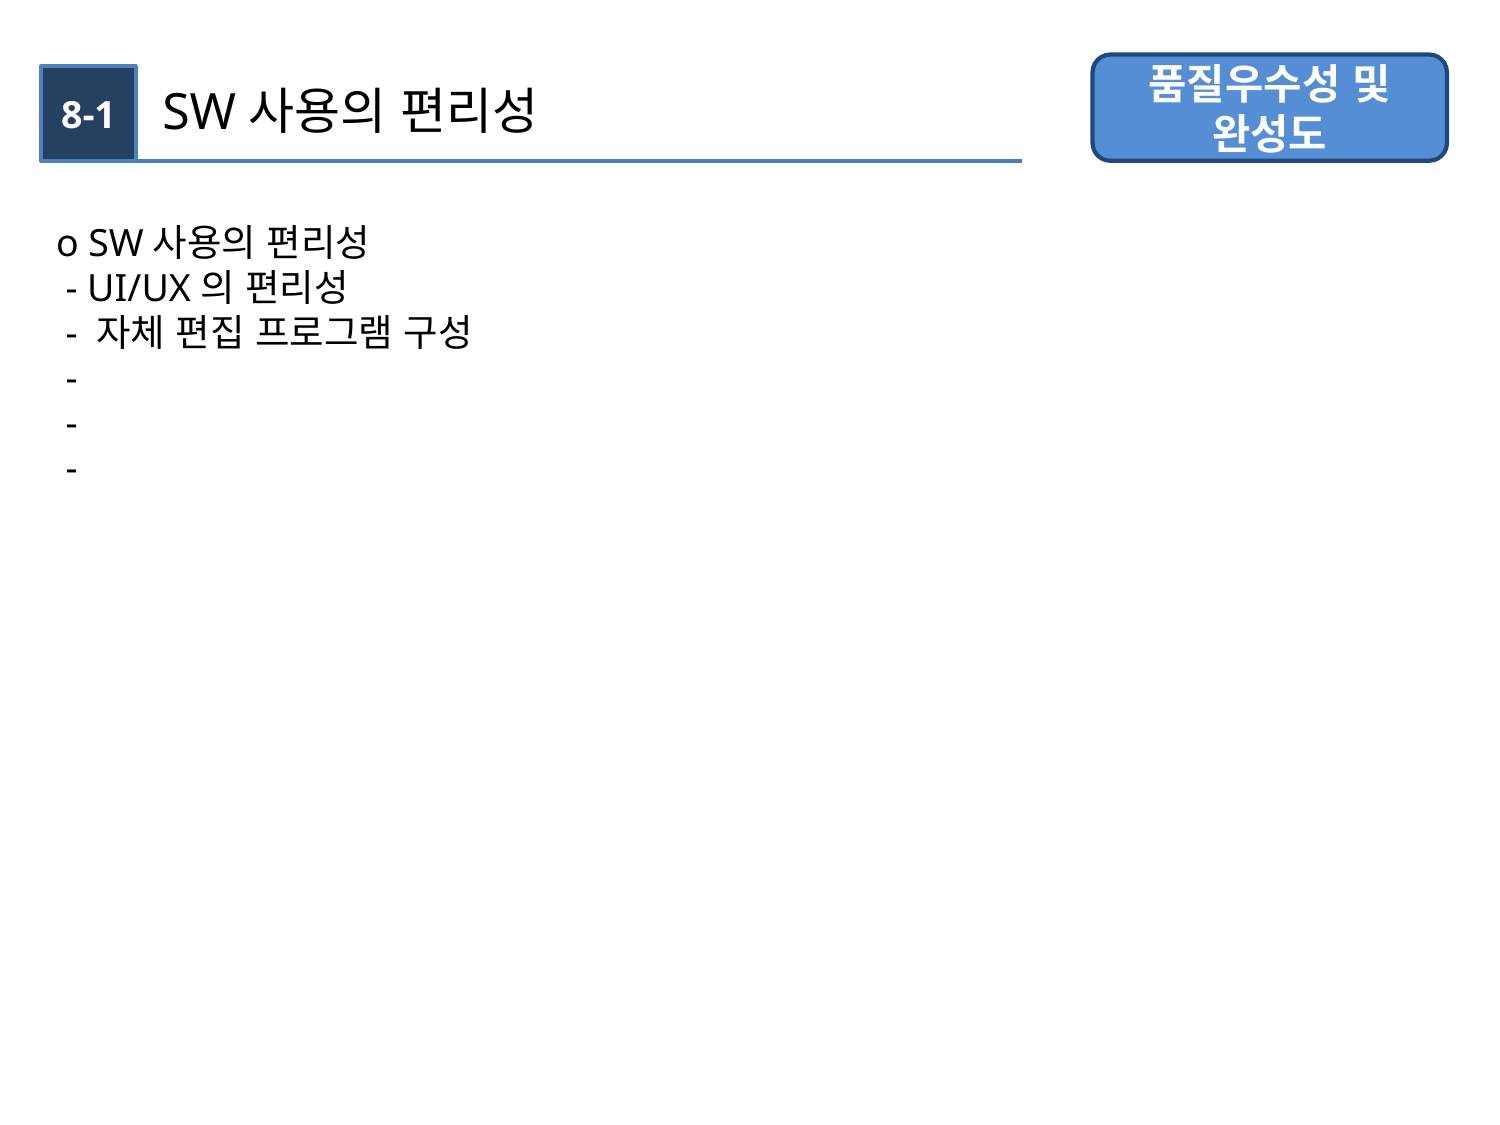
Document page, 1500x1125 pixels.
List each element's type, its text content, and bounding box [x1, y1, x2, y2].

text_box 품질우수성 및 완성도 [1090, 52, 1450, 163]
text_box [40, 66, 1022, 162]
text_box o SW사용의 편리성 - UI/UX의 편리성 - 자체 편집 프로그램 구성 - - - [41, 211, 1353, 497]
